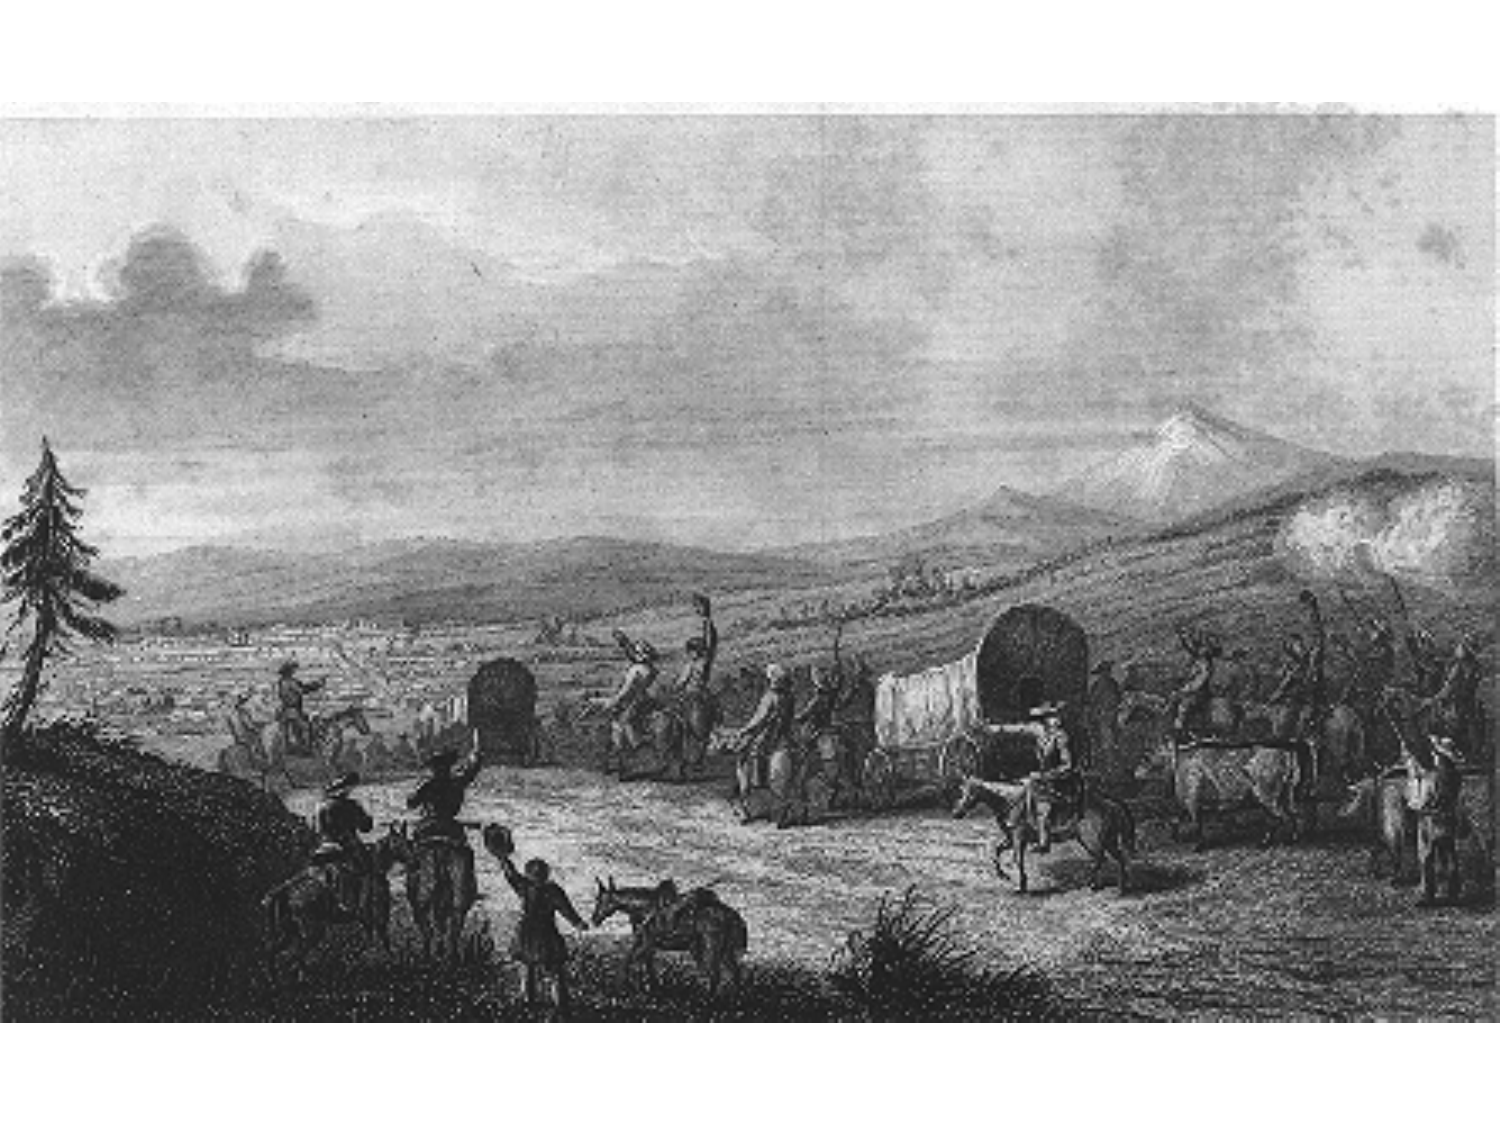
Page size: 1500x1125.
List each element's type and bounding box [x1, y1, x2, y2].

picture [0, 102, 1500, 1023]
